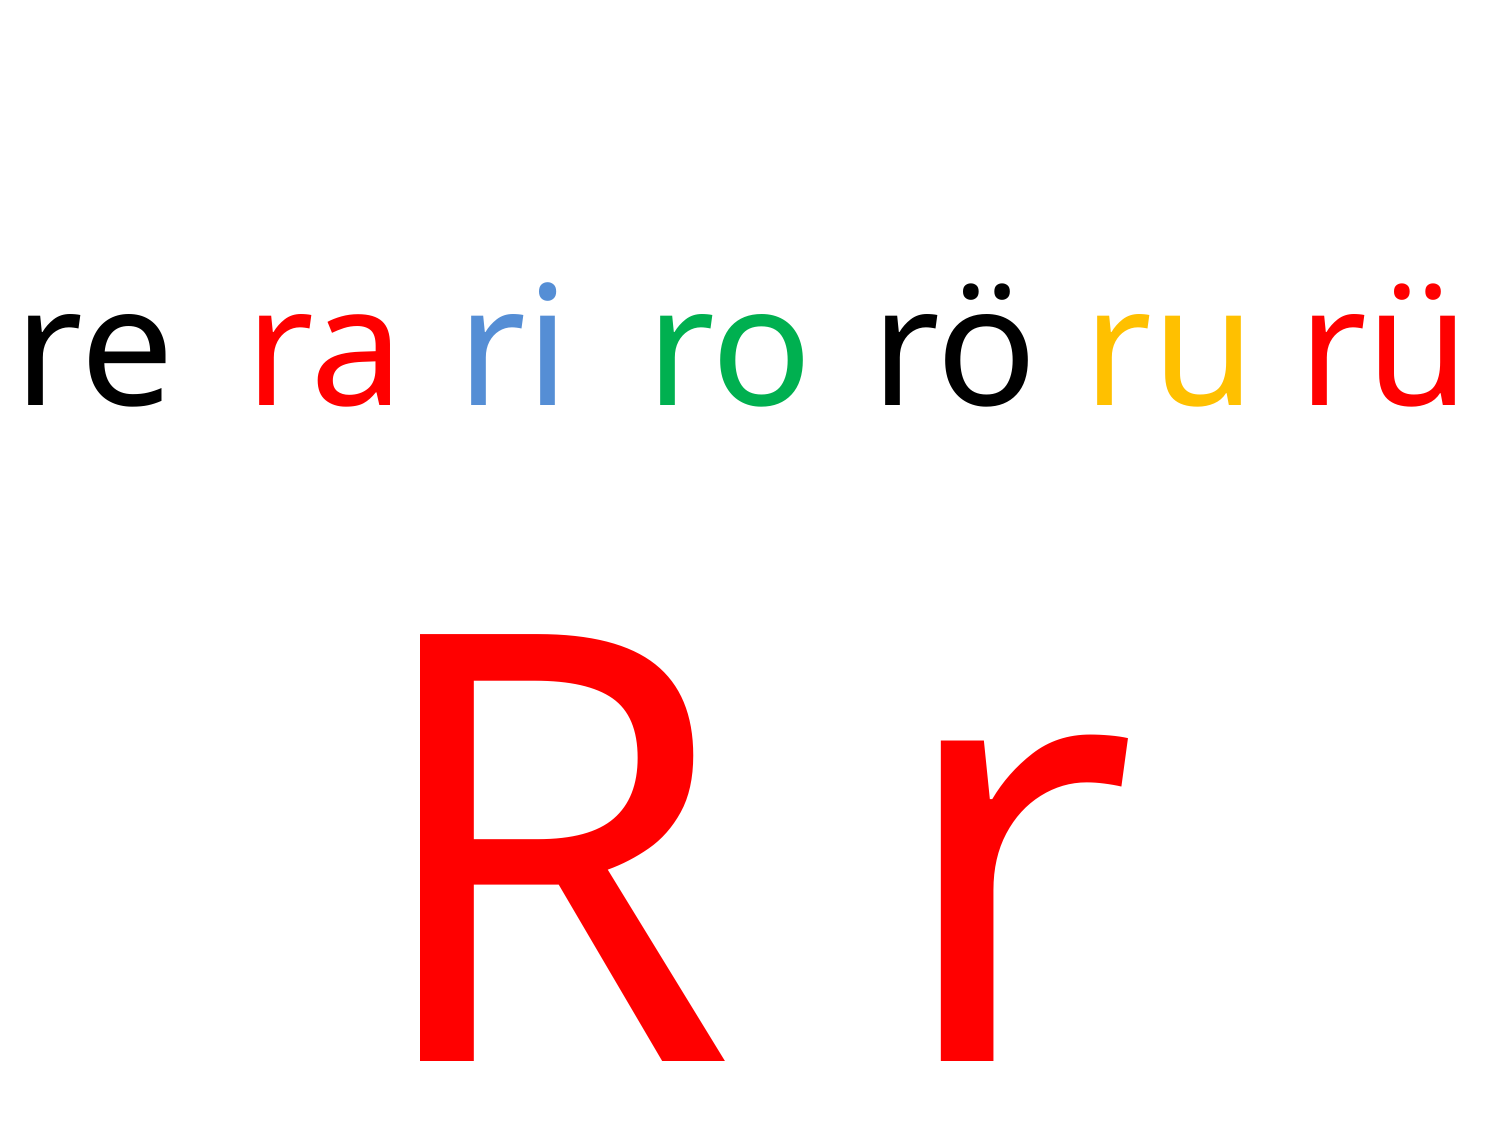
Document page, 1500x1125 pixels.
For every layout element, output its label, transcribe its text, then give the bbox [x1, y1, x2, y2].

text_box ri [442, 231, 631, 447]
text_box R r [0, 456, 1500, 1125]
text_box ru [1068, 231, 1282, 447]
text_box rü [1283, 231, 1500, 447]
text_box rö [856, 231, 1068, 447]
text_box ro [631, 231, 856, 447]
text_box re [0, 231, 230, 447]
text_box ra [230, 231, 555, 456]
